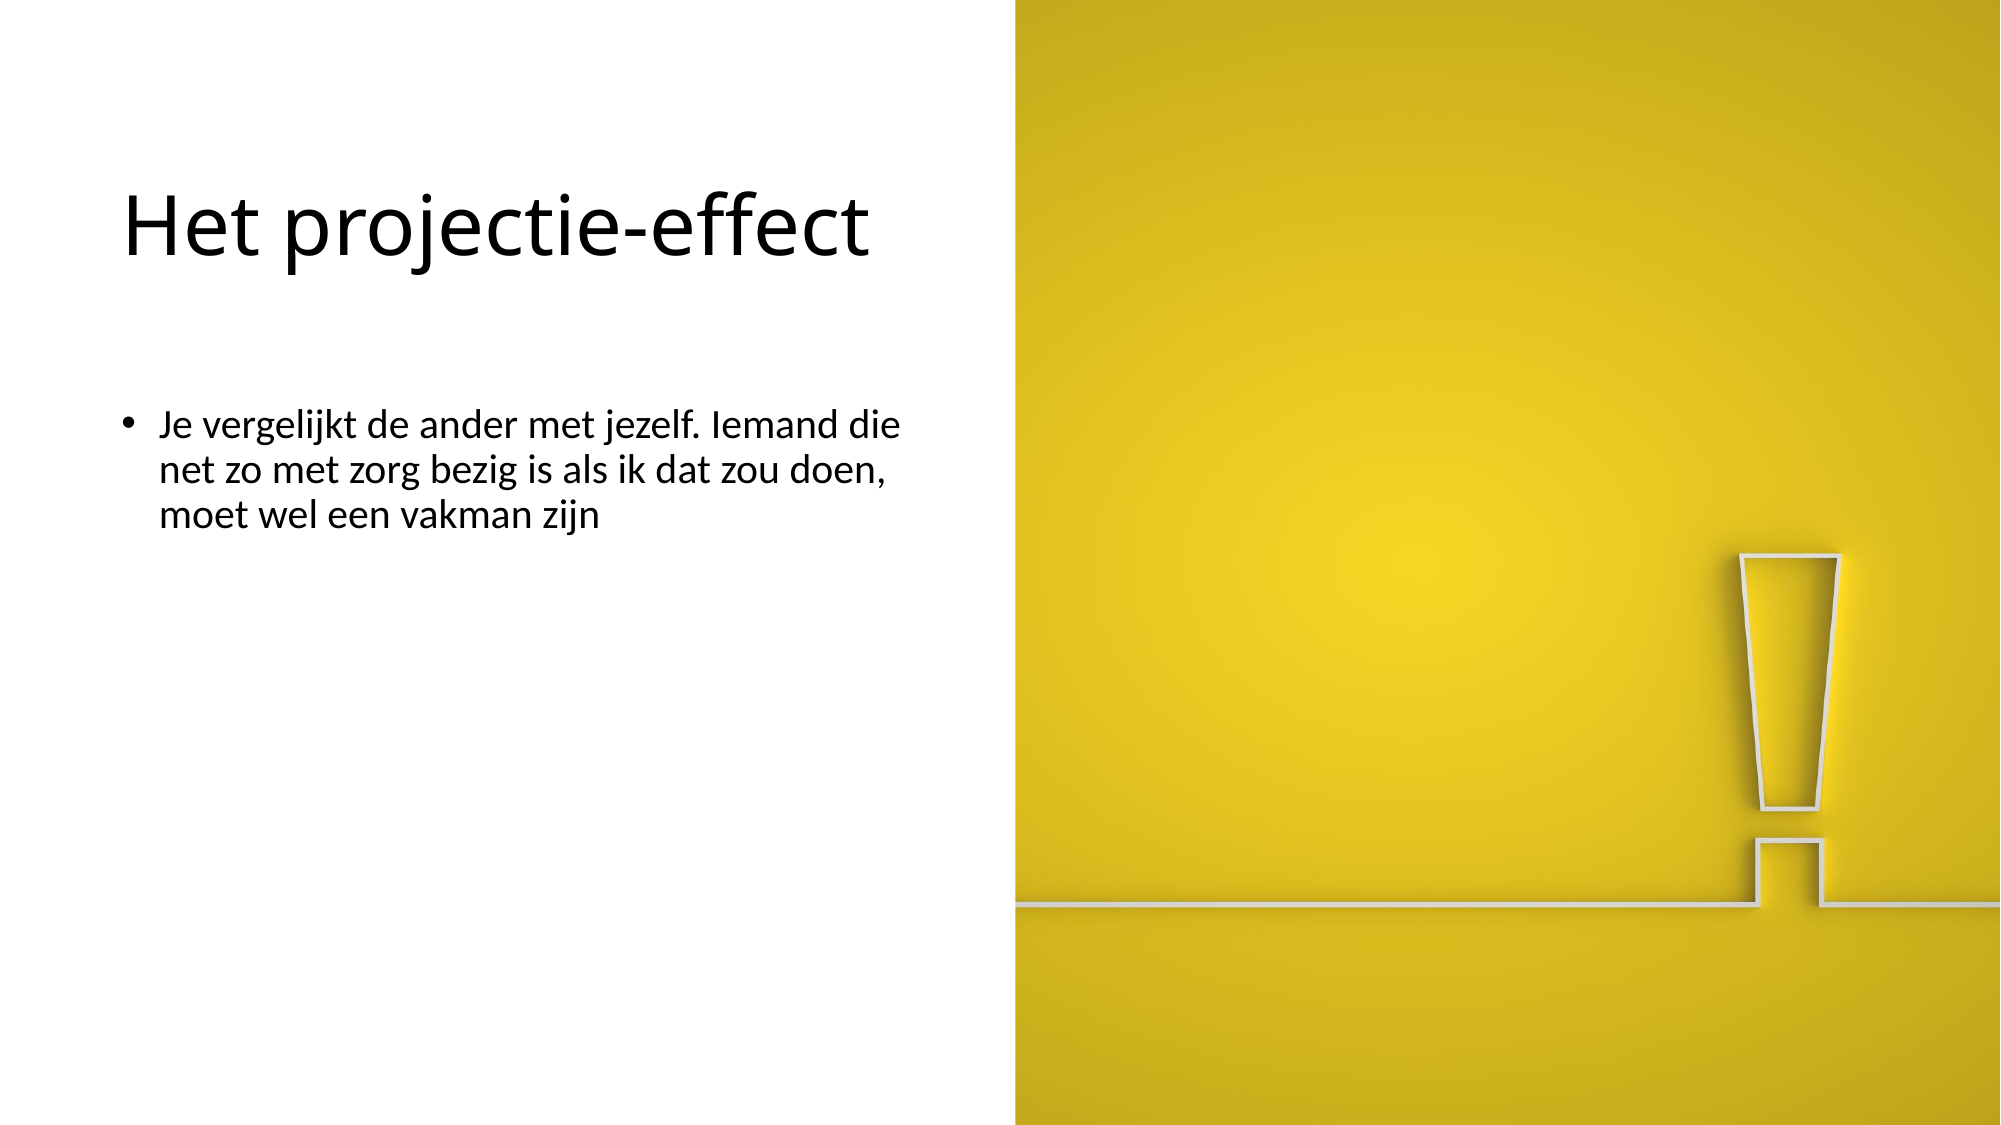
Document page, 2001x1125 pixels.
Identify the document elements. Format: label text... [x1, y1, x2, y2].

list Je vergelijkt de ander met jezelf. Iemand die net zo met zorg bezig is als ik dat zou doen, moet wel een vakman zijn [106, 394, 957, 1006]
title Het projectie-effect [106, 91, 957, 366]
picture [1015, 0, 2000, 1125]
text_box [0, 0, 1015, 1125]
